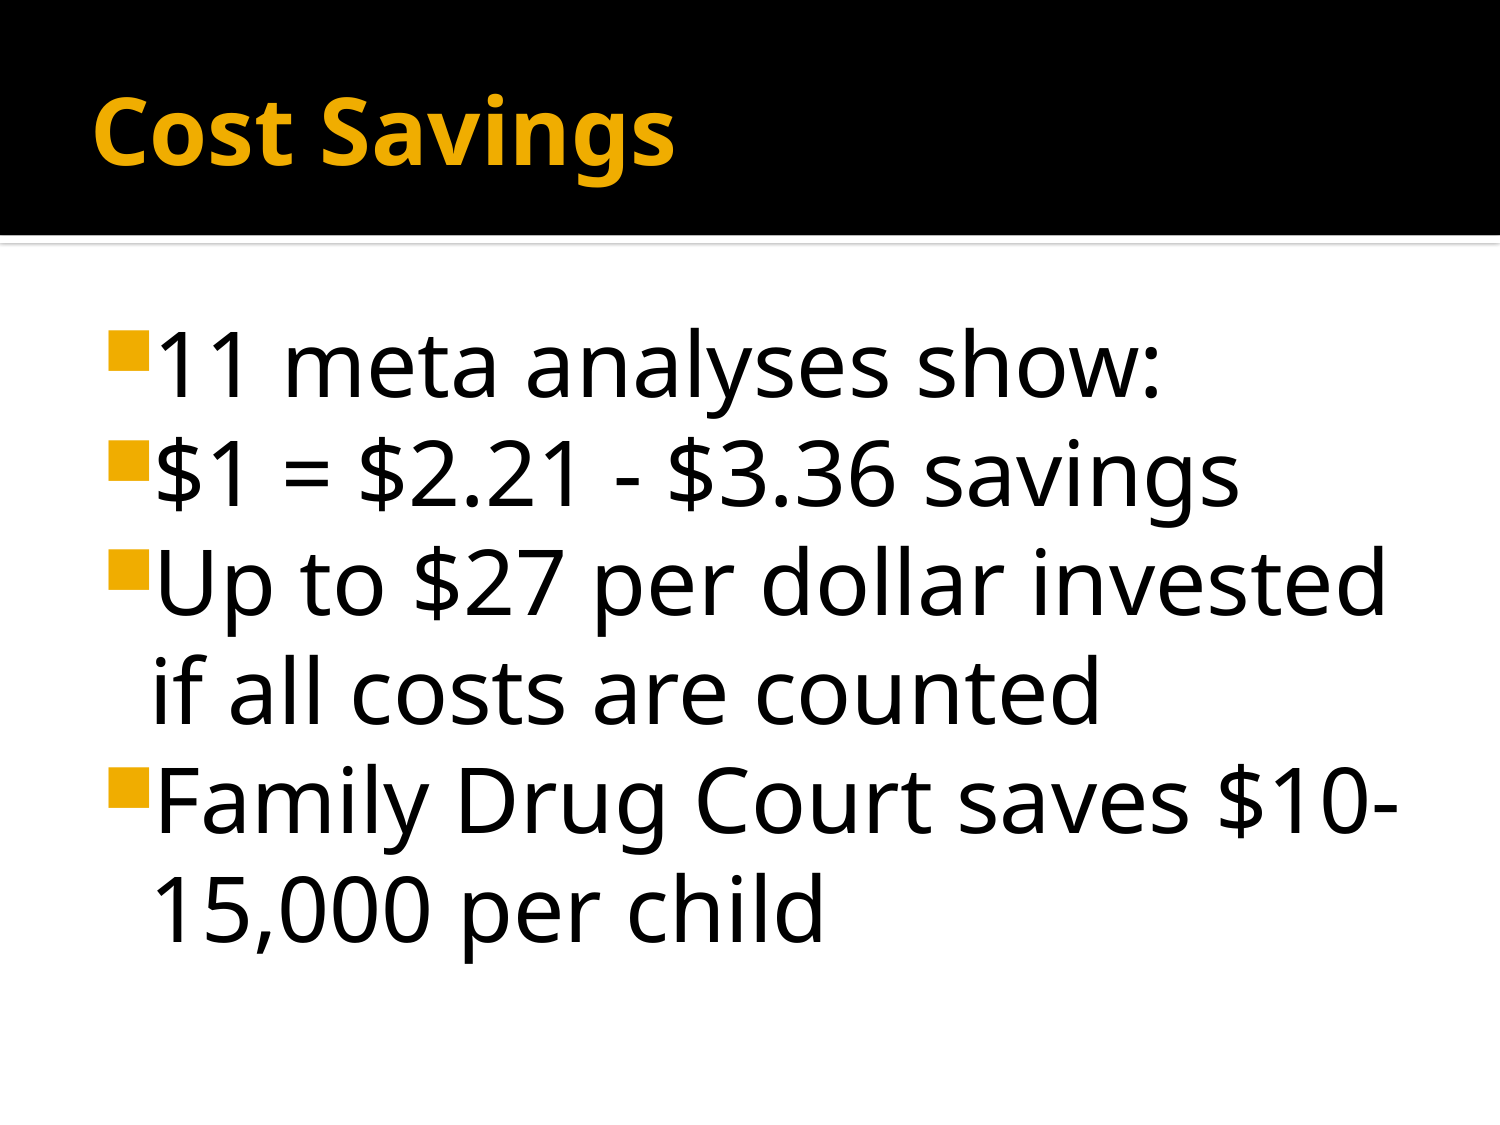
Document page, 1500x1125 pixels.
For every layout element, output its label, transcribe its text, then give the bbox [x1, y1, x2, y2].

title Cost Savings [75, 25, 1425, 231]
list 11 meta analyses show: $1 = $2.21 - $3.36 savings Up to $27 per dollar invested if all costs are counted Family Drug Court saves $10-15,000 per child [75, 291, 1425, 1050]
